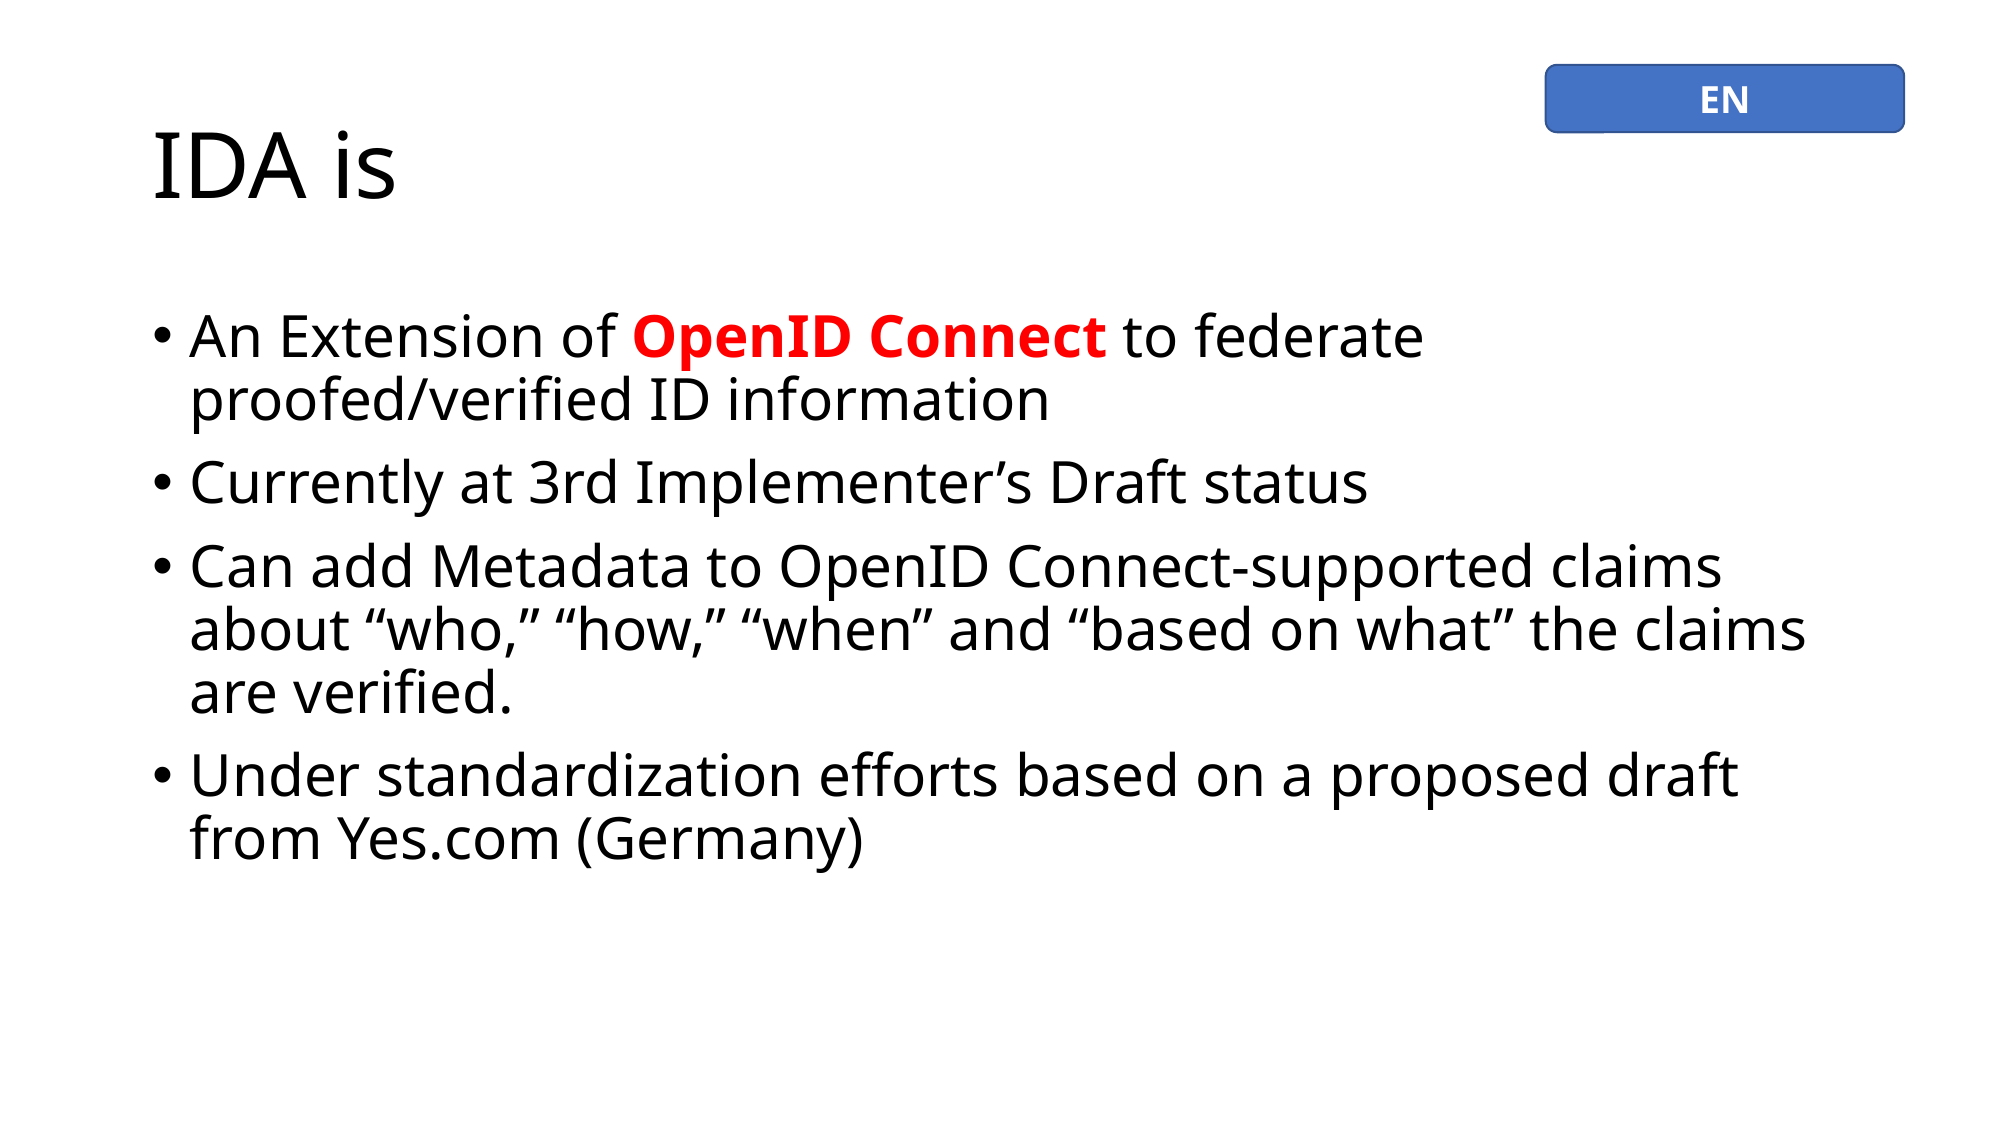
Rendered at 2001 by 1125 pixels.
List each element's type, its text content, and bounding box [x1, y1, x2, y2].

list An Extension of OpenID Connect to federate proofed/verified ID information Currently at 3rd Implementer’s Draft status Can add Metadata to OpenID Connect-supported claims about “who,” “how,” “when” and “based on what” the claims are verified. Under standardization efforts based on a proposed draft from Yes.com (Germany) [137, 299, 1863, 1014]
text_box EN [1544, 63, 1906, 134]
title IDA is [137, 59, 1863, 278]
